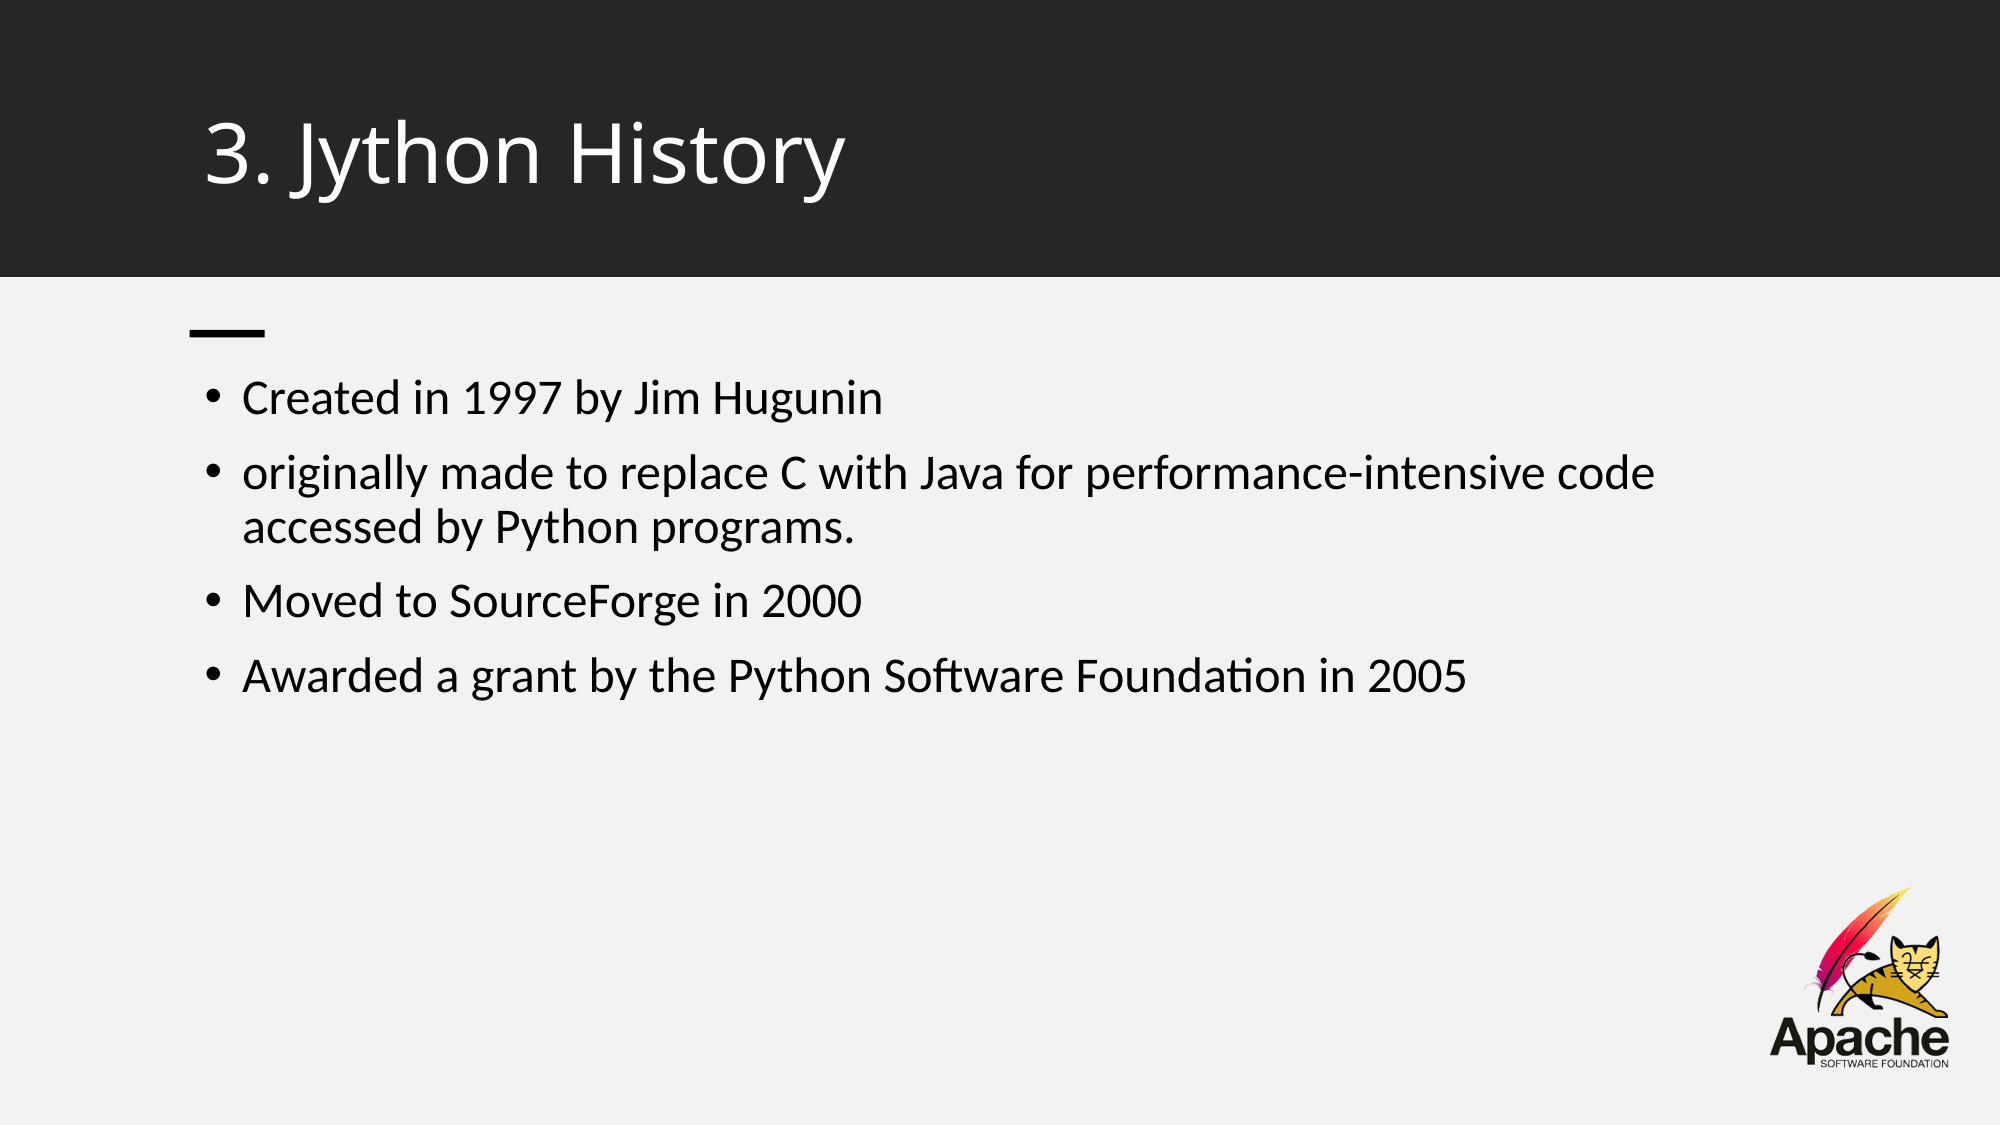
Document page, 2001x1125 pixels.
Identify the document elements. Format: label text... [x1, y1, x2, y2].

picture [1735, 861, 1987, 1113]
text_box [189, 329, 266, 338]
title 3. Jython History [189, 104, 1812, 253]
text_box [0, 276, 2000, 1125]
text_box [0, 0, 2000, 276]
list Created in 1997 by Jim Hugunin originally made to replace C with Java for performance-intensive code accessed by Python programs. Moved to SourceForge in 2000 Awarded a grant by the Python Software Foundation in 2005 [189, 363, 1811, 1014]
